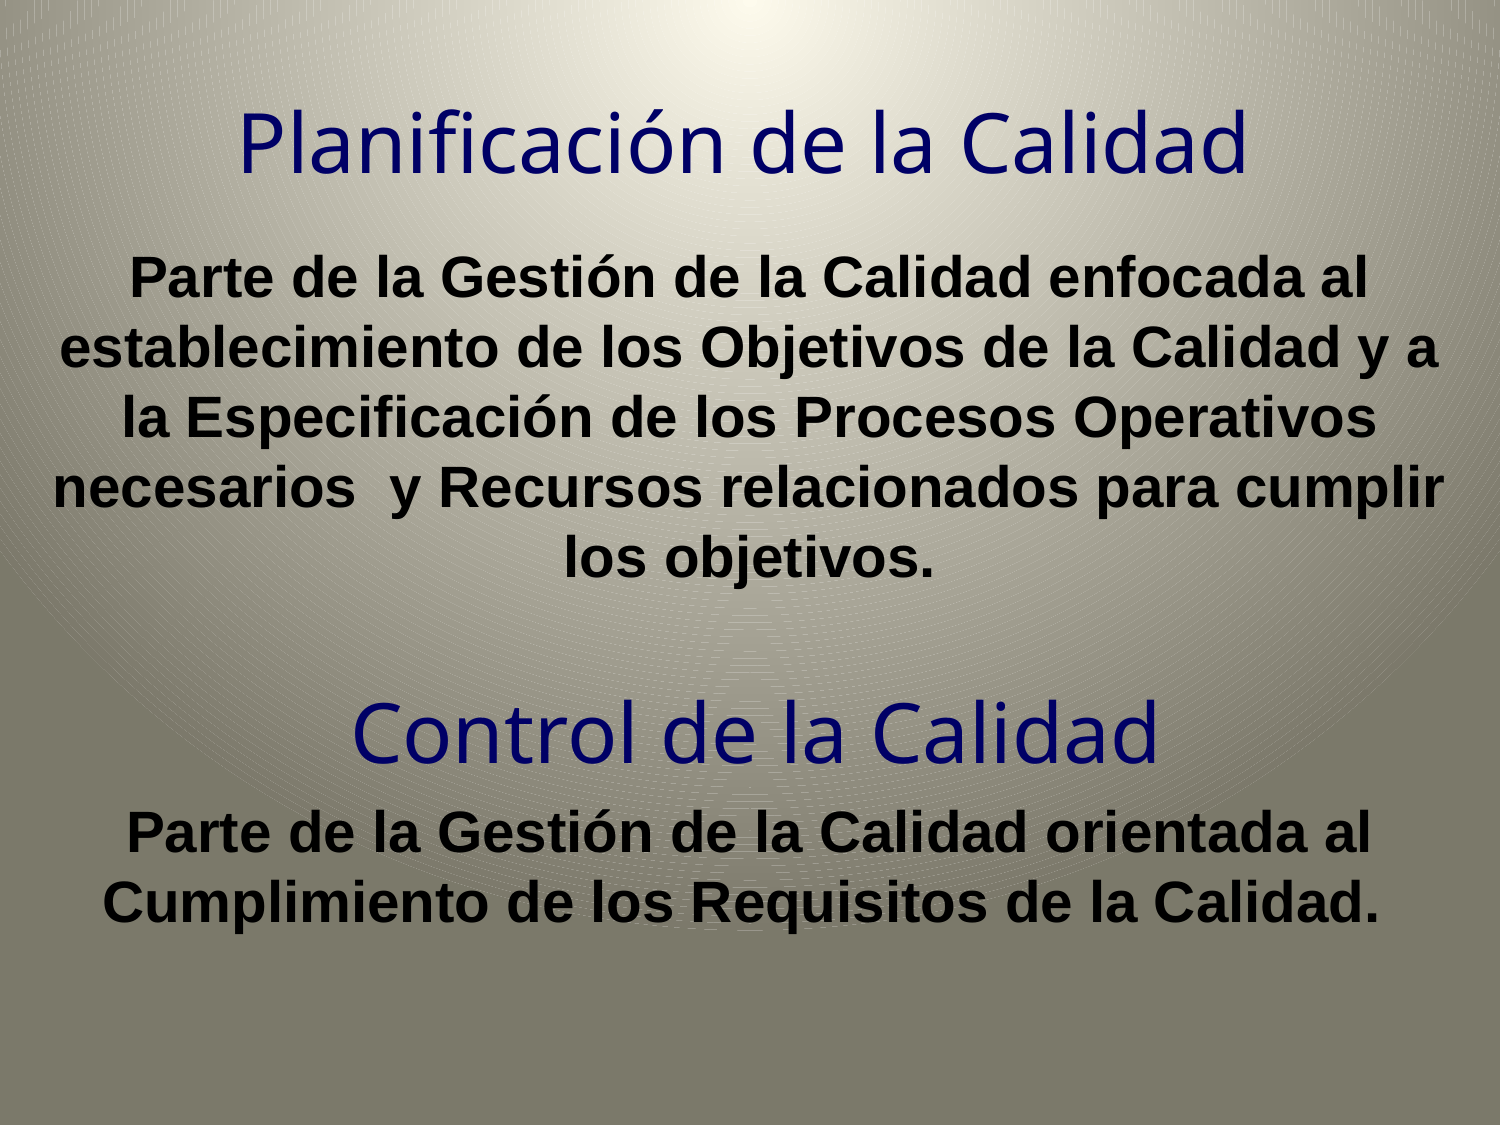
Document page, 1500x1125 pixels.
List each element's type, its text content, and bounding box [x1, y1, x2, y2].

text_box Parte de la Gestión de la Calidad enfocada al establecimiento de los Objetivos de la Calidad y a la Especificación de los Procesos Operativos necesarios y Recursos relacionados para cumplir los objetivos. [29, 231, 1471, 502]
text_box Parte de la Gestión de la Calidad orientada al Cumplimiento de los Requisitos de la Calidad. [29, 786, 1471, 1057]
text_box Control de la Calidad [41, 668, 1471, 786]
title Planificación de la Calidad [29, 77, 1460, 203]
